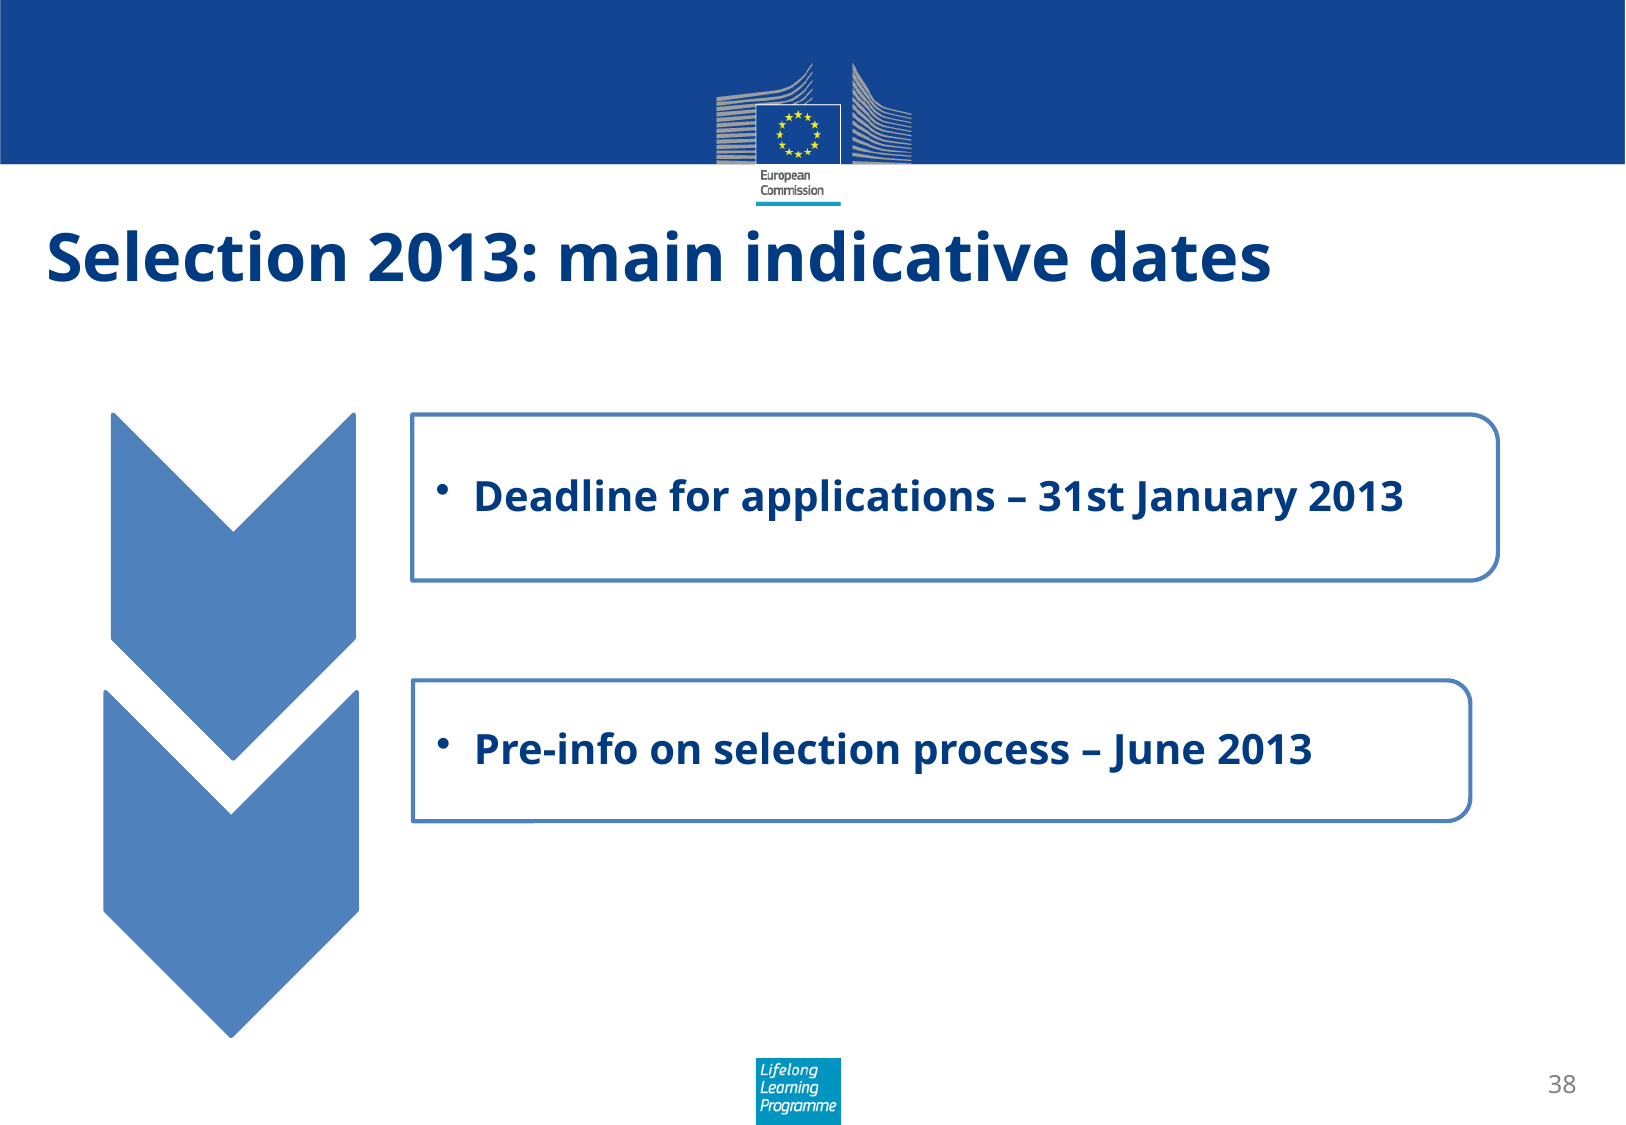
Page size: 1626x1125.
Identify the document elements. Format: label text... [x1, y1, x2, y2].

picture [826, 1102, 834, 1111]
title Selection 2013: main indicative dates [30, 195, 1586, 305]
picture [785, 1102, 792, 1109]
picture [775, 1086, 782, 1093]
slide_number 38 [1212, 1060, 1592, 1125]
picture [780, 1104, 788, 1113]
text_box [83, 414, 1499, 1057]
picture [0, 0, 1625, 1125]
picture [810, 1070, 816, 1078]
